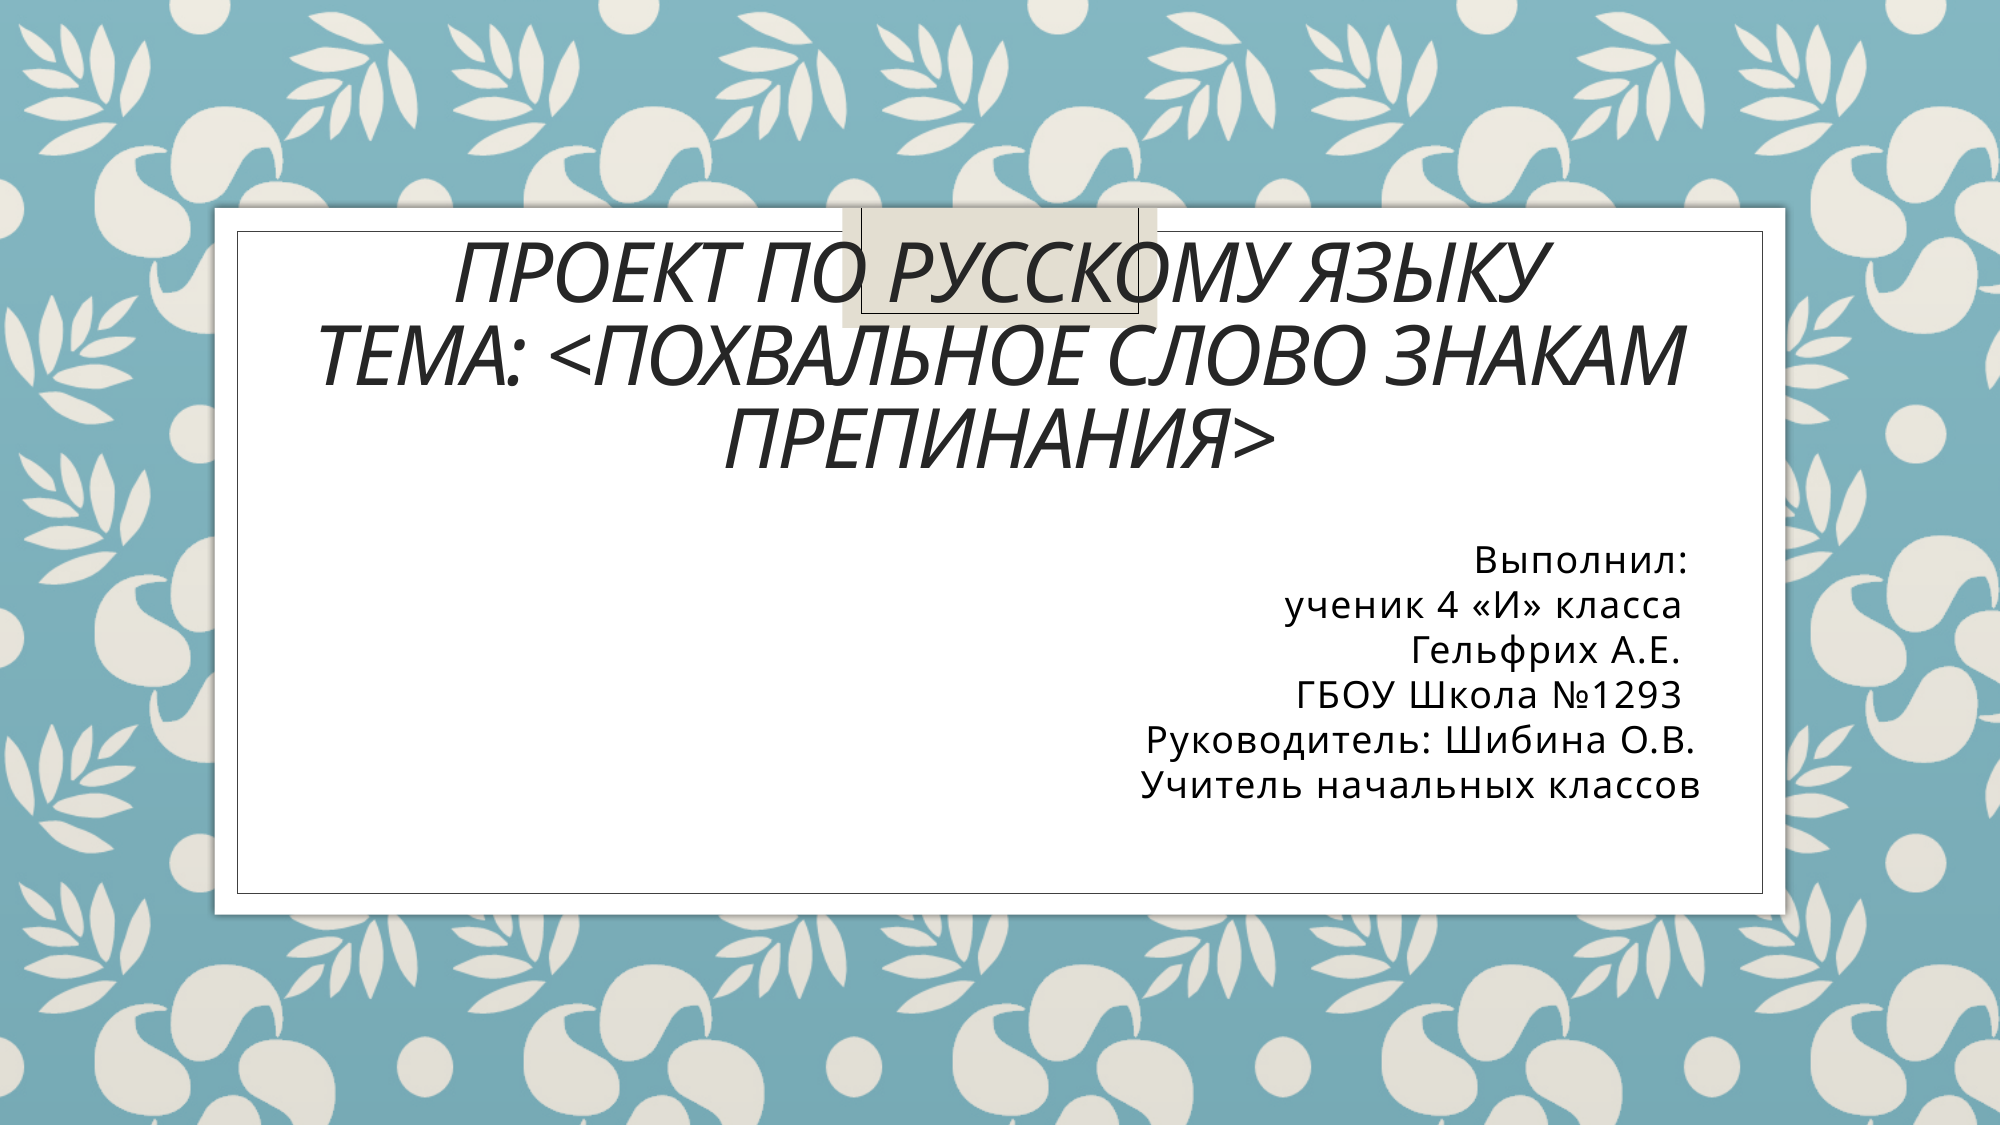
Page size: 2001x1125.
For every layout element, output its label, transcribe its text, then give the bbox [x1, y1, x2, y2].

subtitle Выполнил: ученик 4 «И» класса Гельфрих А.Е. ГБОУ Школа №1293 Руководитель: Шибина О.В. Учитель начальных классов [1054, 483, 1721, 1005]
title Проект по русскому языку тема: <ПохвальнОе слово знакам препинания> [256, 120, 1744, 601]
